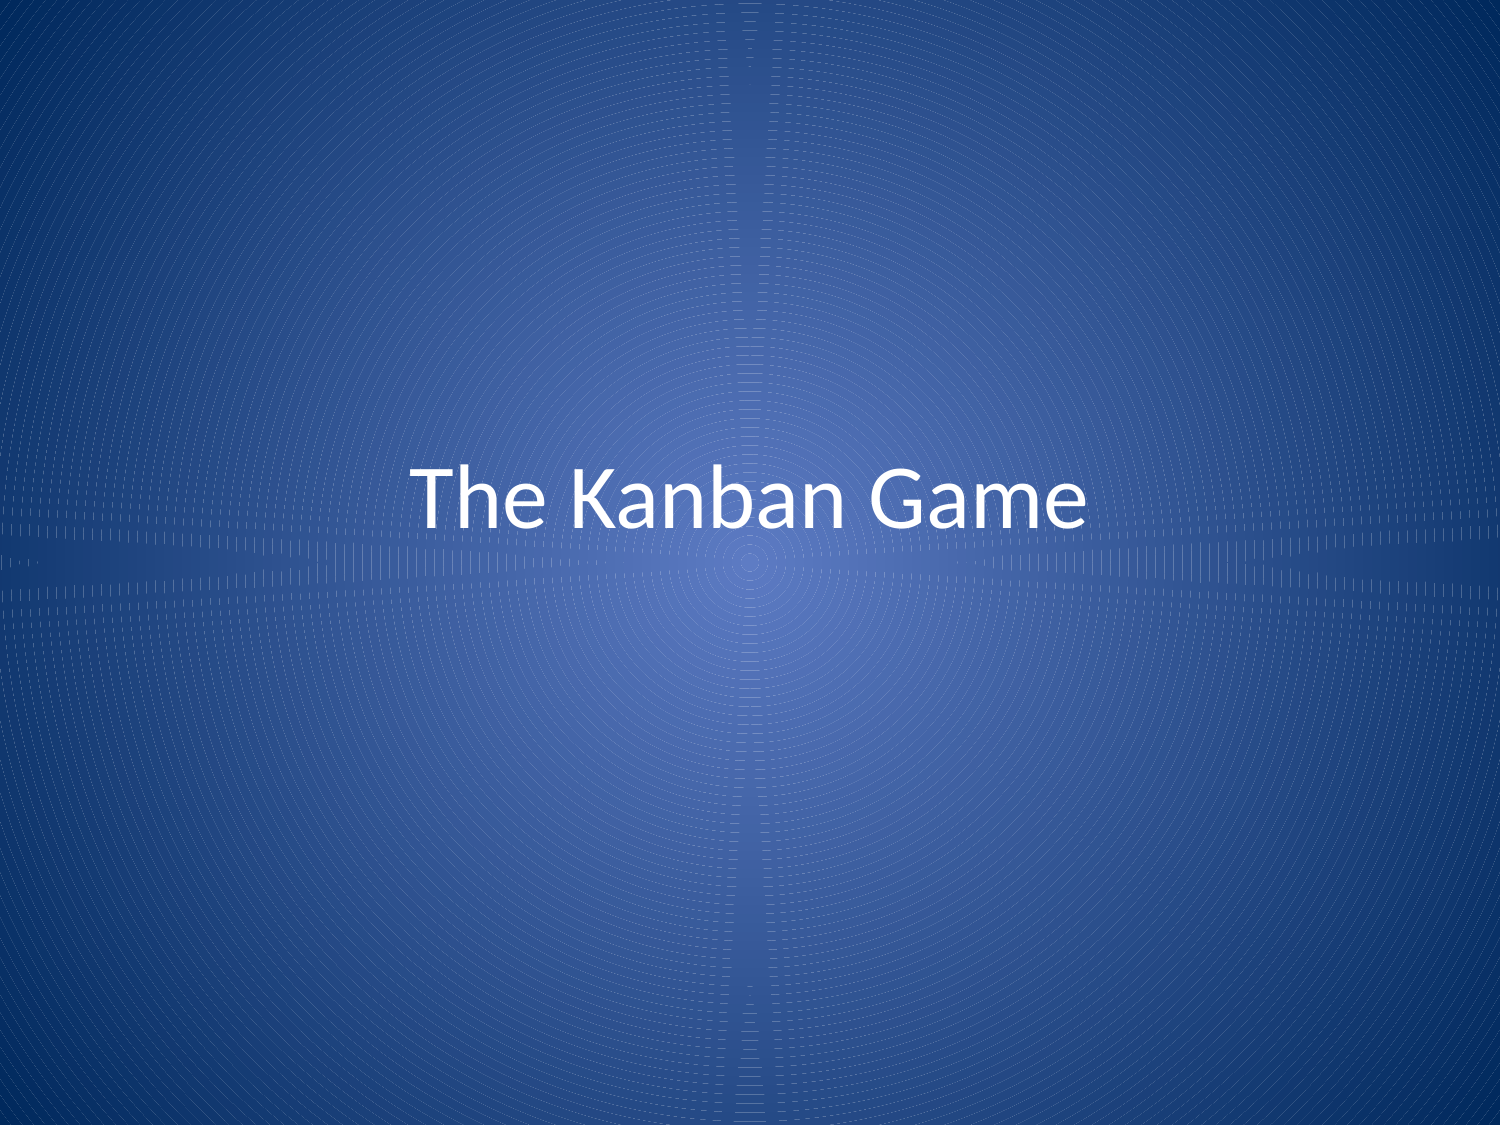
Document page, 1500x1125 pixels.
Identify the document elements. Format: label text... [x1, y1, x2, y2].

title The Kanban Game [74, 351, 1426, 634]
